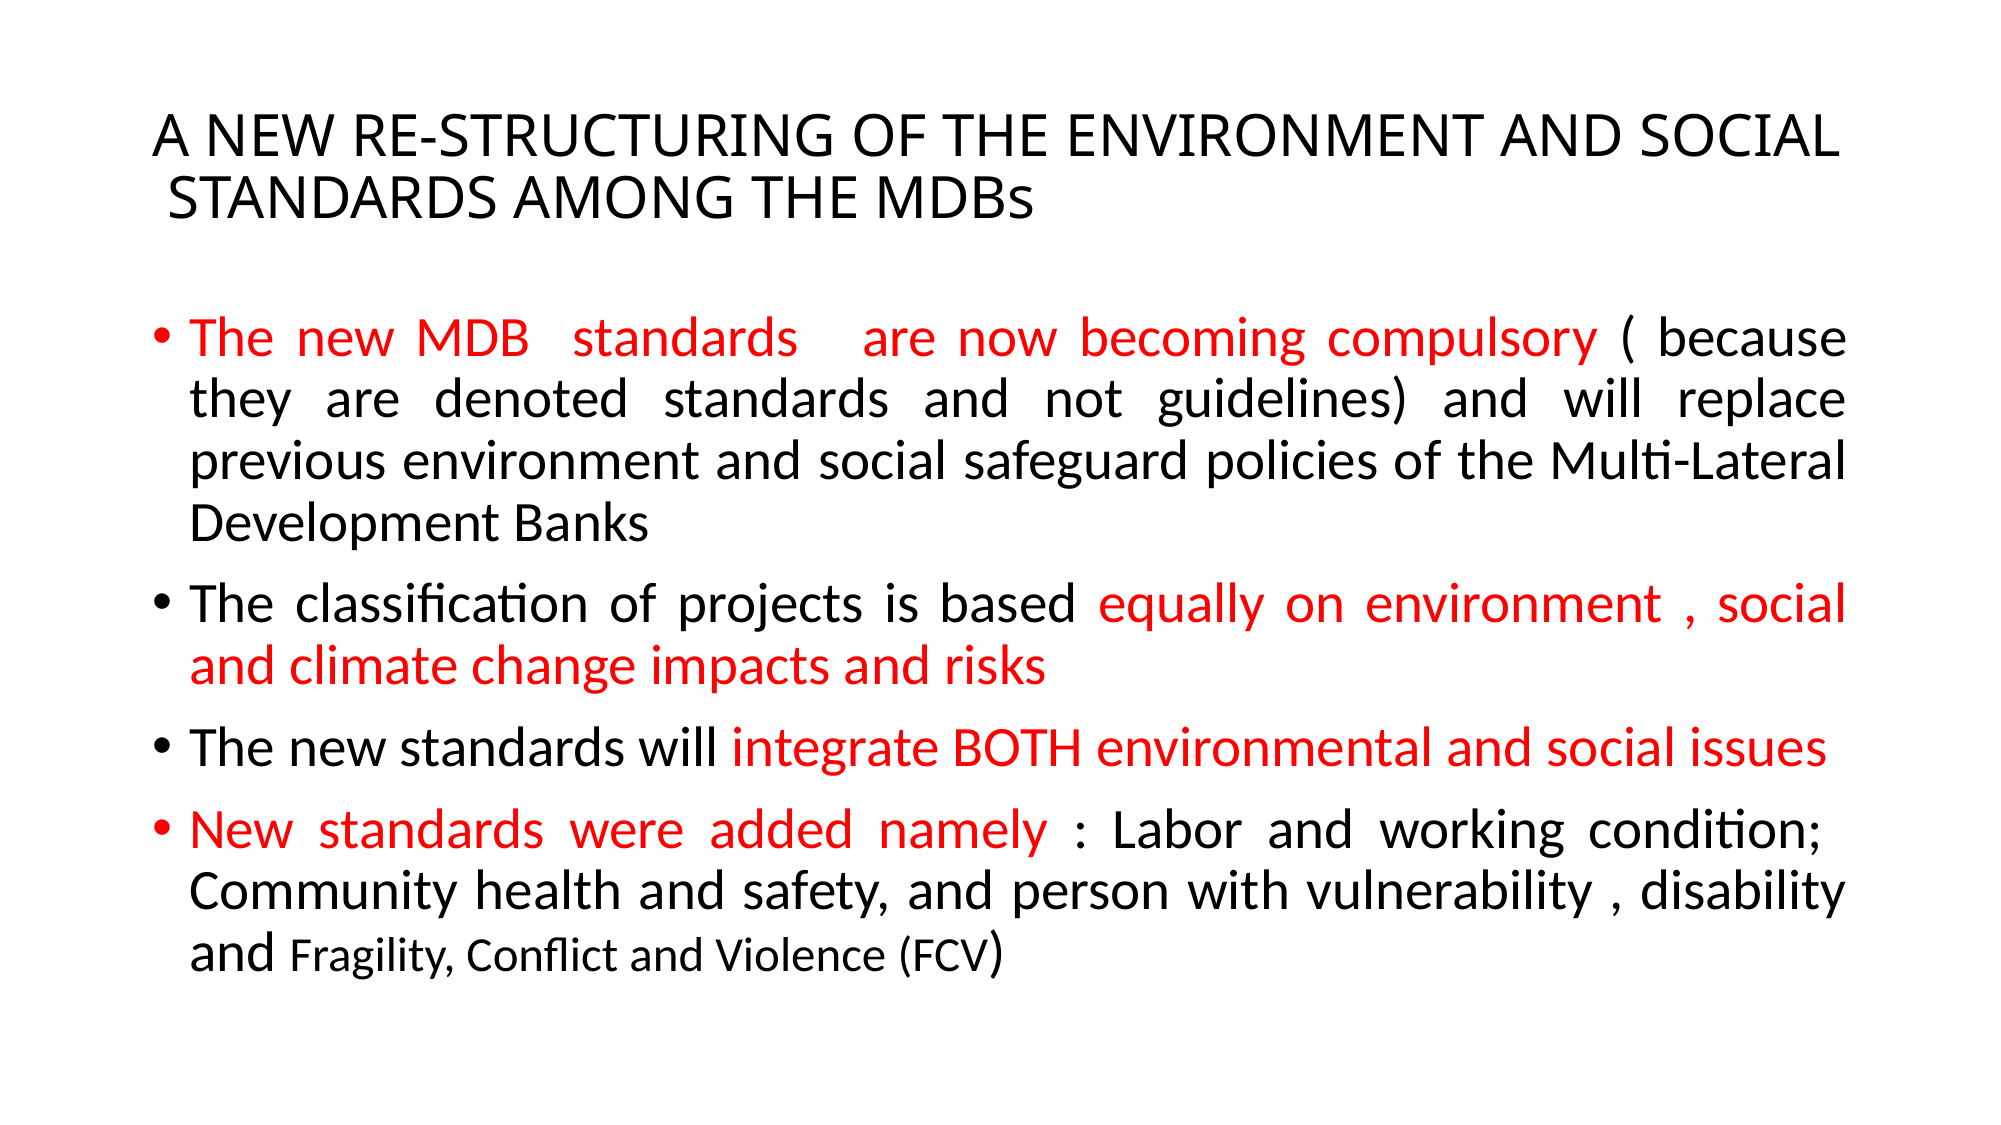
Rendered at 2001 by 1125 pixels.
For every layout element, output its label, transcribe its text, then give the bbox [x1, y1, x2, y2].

title A NEW RE-STRUCTURING OF THE ENVIRONMENT AND SOCIAL STANDARDS AMONG THE MDBs [137, 59, 1863, 278]
list The new MDB standards are now becoming compulsory ( because they are denoted standards and not guidelines) and will replace previous environment and social safeguard policies of the Multi-Lateral Development Banks The classification of projects is based equally on environment , social and climate change impacts and risks The new standards will integrate BOTH environmental and social issues New standards were added namely : Labor and working condition; Community health and safety, and person with vulnerability , disability and Fragility, Conflict and Violence (FCV) [137, 299, 1863, 1014]
